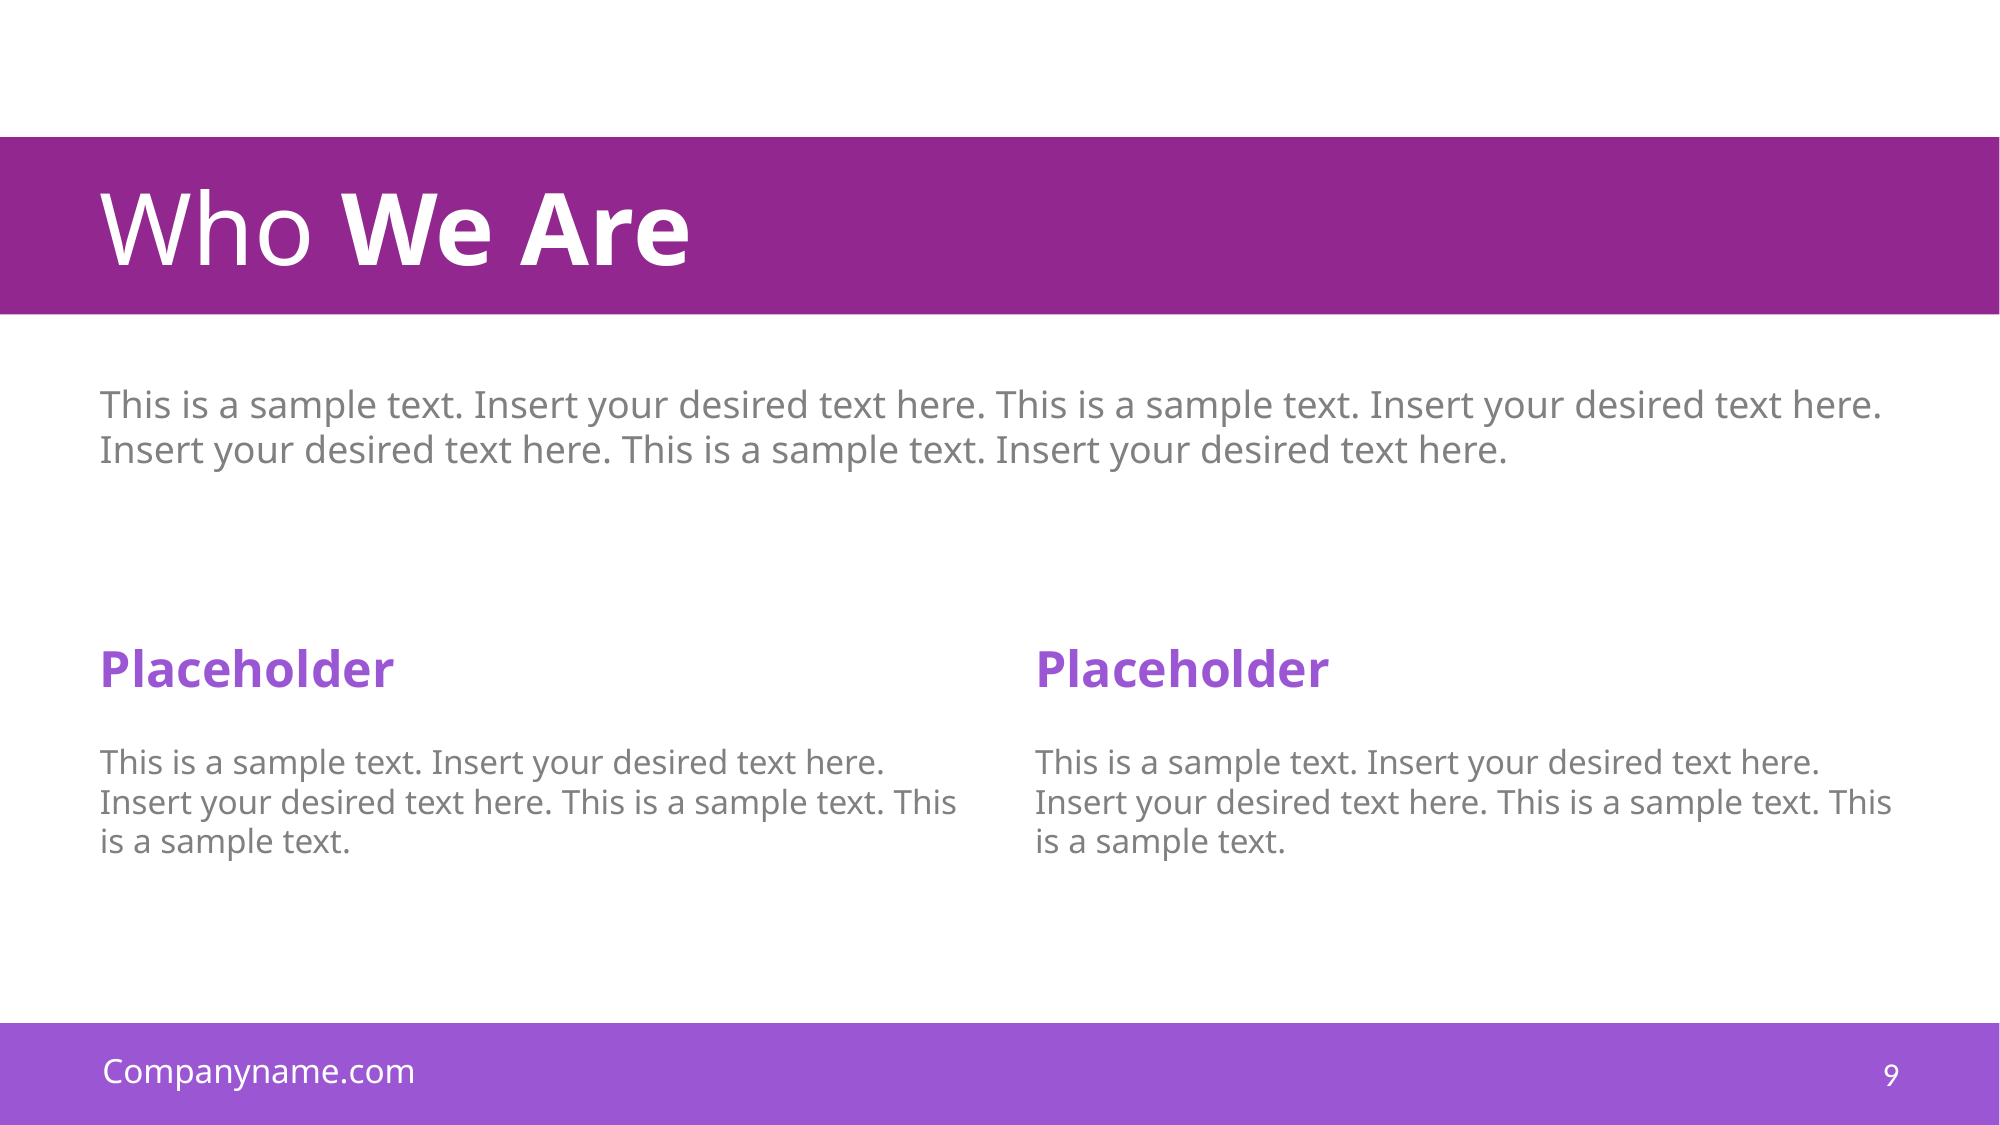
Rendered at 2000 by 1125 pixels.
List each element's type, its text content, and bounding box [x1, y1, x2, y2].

list Placeholder [1035, 627, 1898, 709]
slide_number 9 [1432, 1042, 1900, 1103]
list This is a sample text. Insert your desired text here. Insert your desired text here. This is a sample text. This is a sample text. [99, 730, 962, 923]
list Who We Are [99, 137, 1898, 315]
list This is a sample text. Insert your desired text here. Insert your desired text here. This is a sample text. This is a sample text. [1035, 730, 1898, 923]
list This is a sample text. Insert your desired text here. This is a sample text. Insert your desired text here. Insert your desired text here. This is a sample text. Insert your desired text here. [99, 370, 1898, 563]
list Placeholder [99, 627, 962, 709]
footer Companyname.com [102, 1042, 736, 1103]
